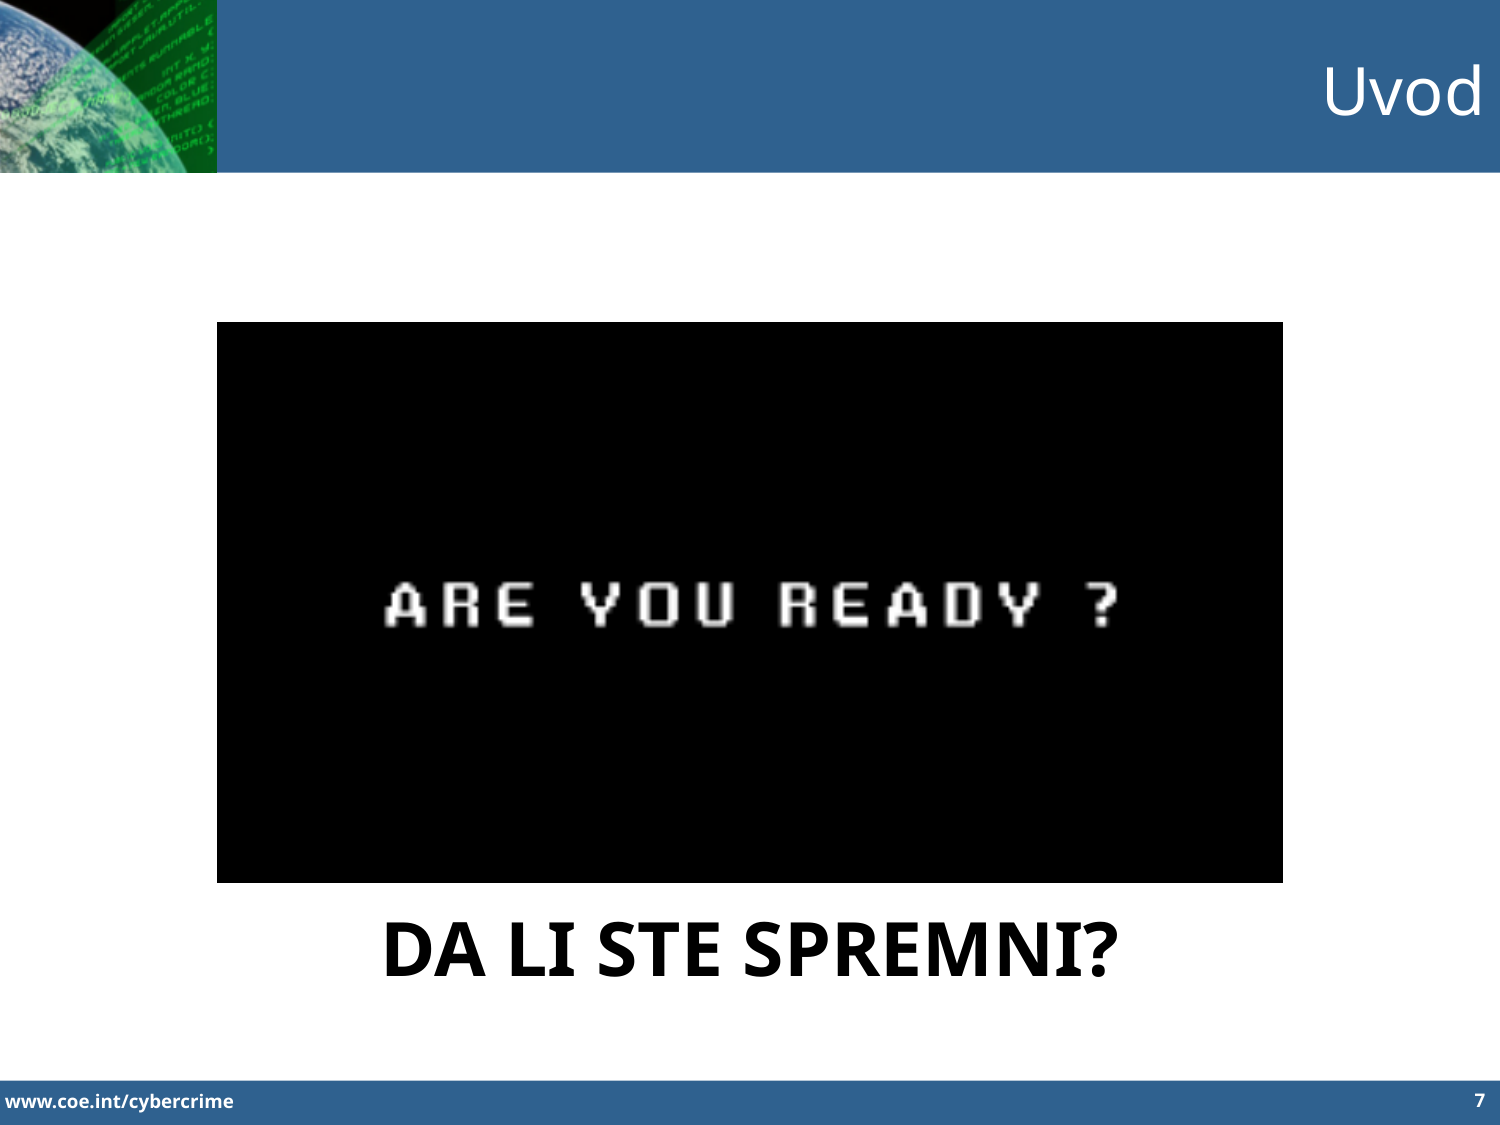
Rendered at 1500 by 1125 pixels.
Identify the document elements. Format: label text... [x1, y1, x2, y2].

picture [217, 322, 1283, 884]
picture [0, 1, 217, 173]
text_box Uvod [295, 12, 1500, 165]
slide_number 7 [1149, 1081, 1500, 1125]
text_box DA LI STE SPREMNI? [217, 893, 1283, 999]
